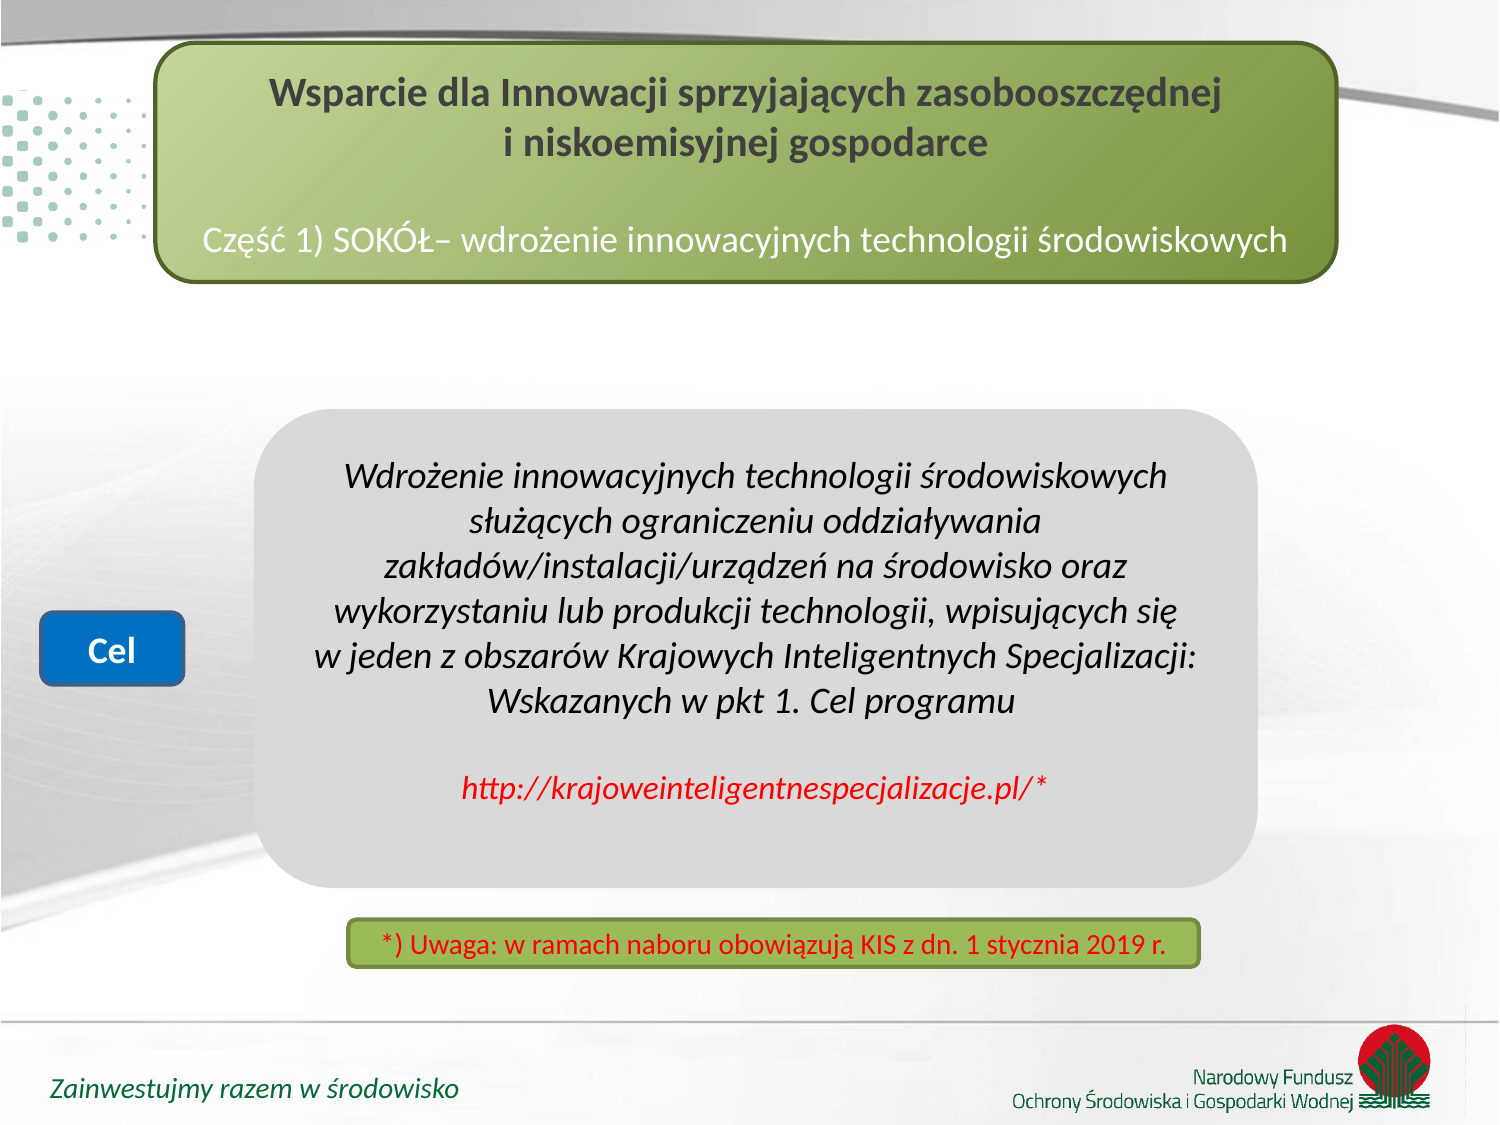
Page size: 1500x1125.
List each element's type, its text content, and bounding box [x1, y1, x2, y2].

text_box *) Uwaga: w ramach naboru obowiązują KIS z dn. 1 stycznia 2019 r. [346, 917, 1201, 969]
picture [0, 0, 1499, 1125]
text_box Wsparcie dla Innowacji sprzyjających zasobooszczędnej i niskoemisyjnej gospodarce Część 1) SOKÓŁ– wdrożenie innowacyjnych technologii środowiskowych [153, 40, 1339, 285]
text_box Cel [39, 610, 186, 687]
text_box Wdrożenie innowacyjnych technologii środowiskowych służących ograniczeniu oddziaływania zakładów/instalacji/urządzeń na środowisko oraz wykorzystaniu lub produkcji technologii, wpisujących się w jeden z obszarów Krajowych Inteligentnych Specjalizacji: Wskazanych w pkt 1. Cel programu http://krajoweinteligentnespecjalizacje.pl/* [251, 406, 1260, 891]
